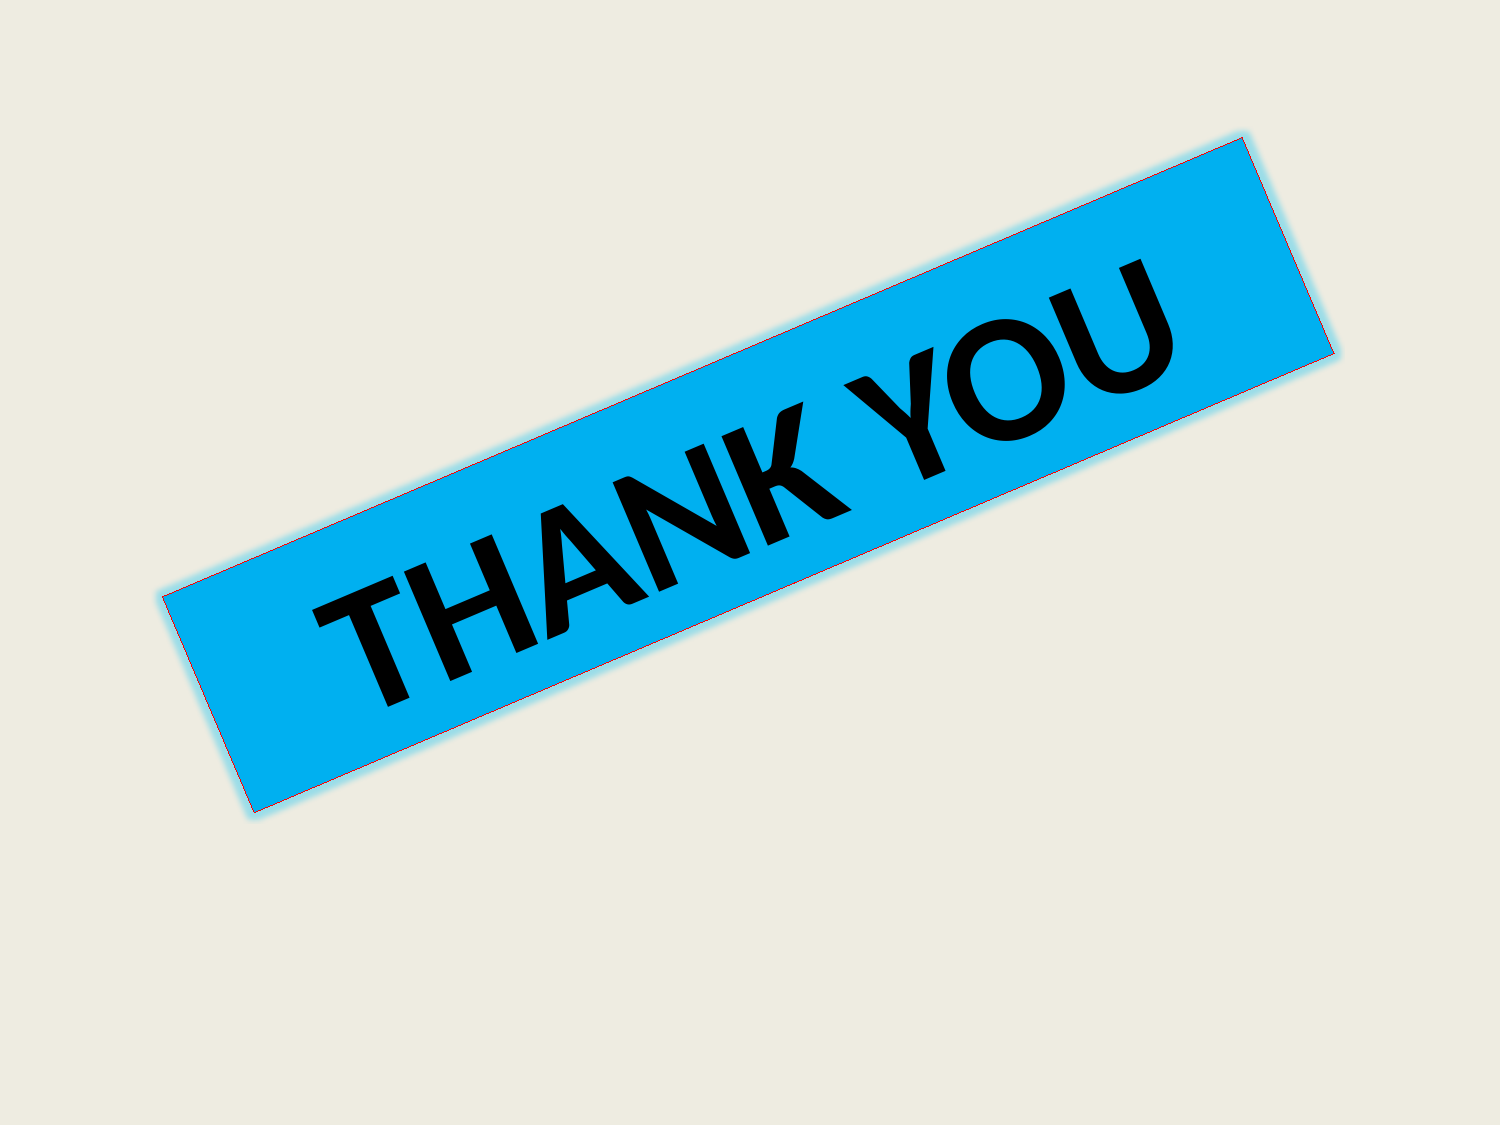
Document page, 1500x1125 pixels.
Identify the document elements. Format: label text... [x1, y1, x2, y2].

text_box THANK YOU [162, 137, 1335, 813]
